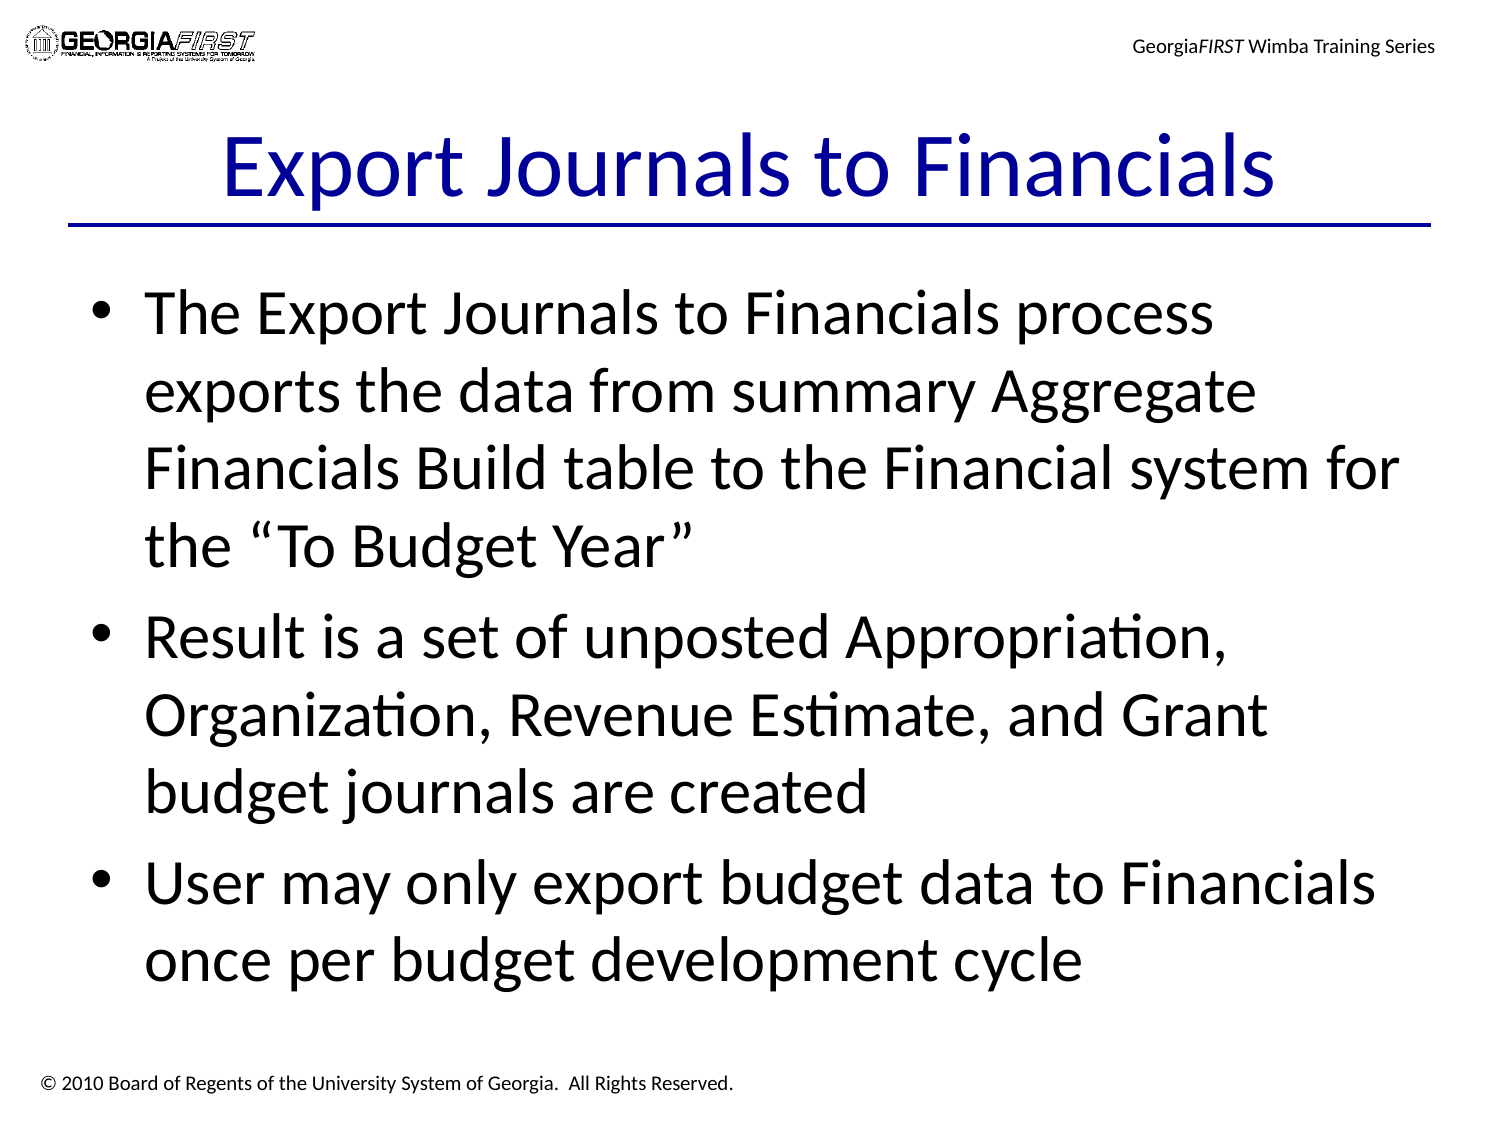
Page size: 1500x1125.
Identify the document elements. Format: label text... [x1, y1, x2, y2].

list The Export Journals to Financials process exports the data from summary Aggregate Financials Build table to the Financial system for the “To Budget Year” Result is a set of unposted Appropriation, Organization, Revenue Estimate, and Grant budget journals are created User may only export budget data to Financials once per budget development cycle [75, 262, 1425, 1005]
picture [24, 24, 255, 63]
title Export Journals to Financials [75, 87, 1425, 233]
